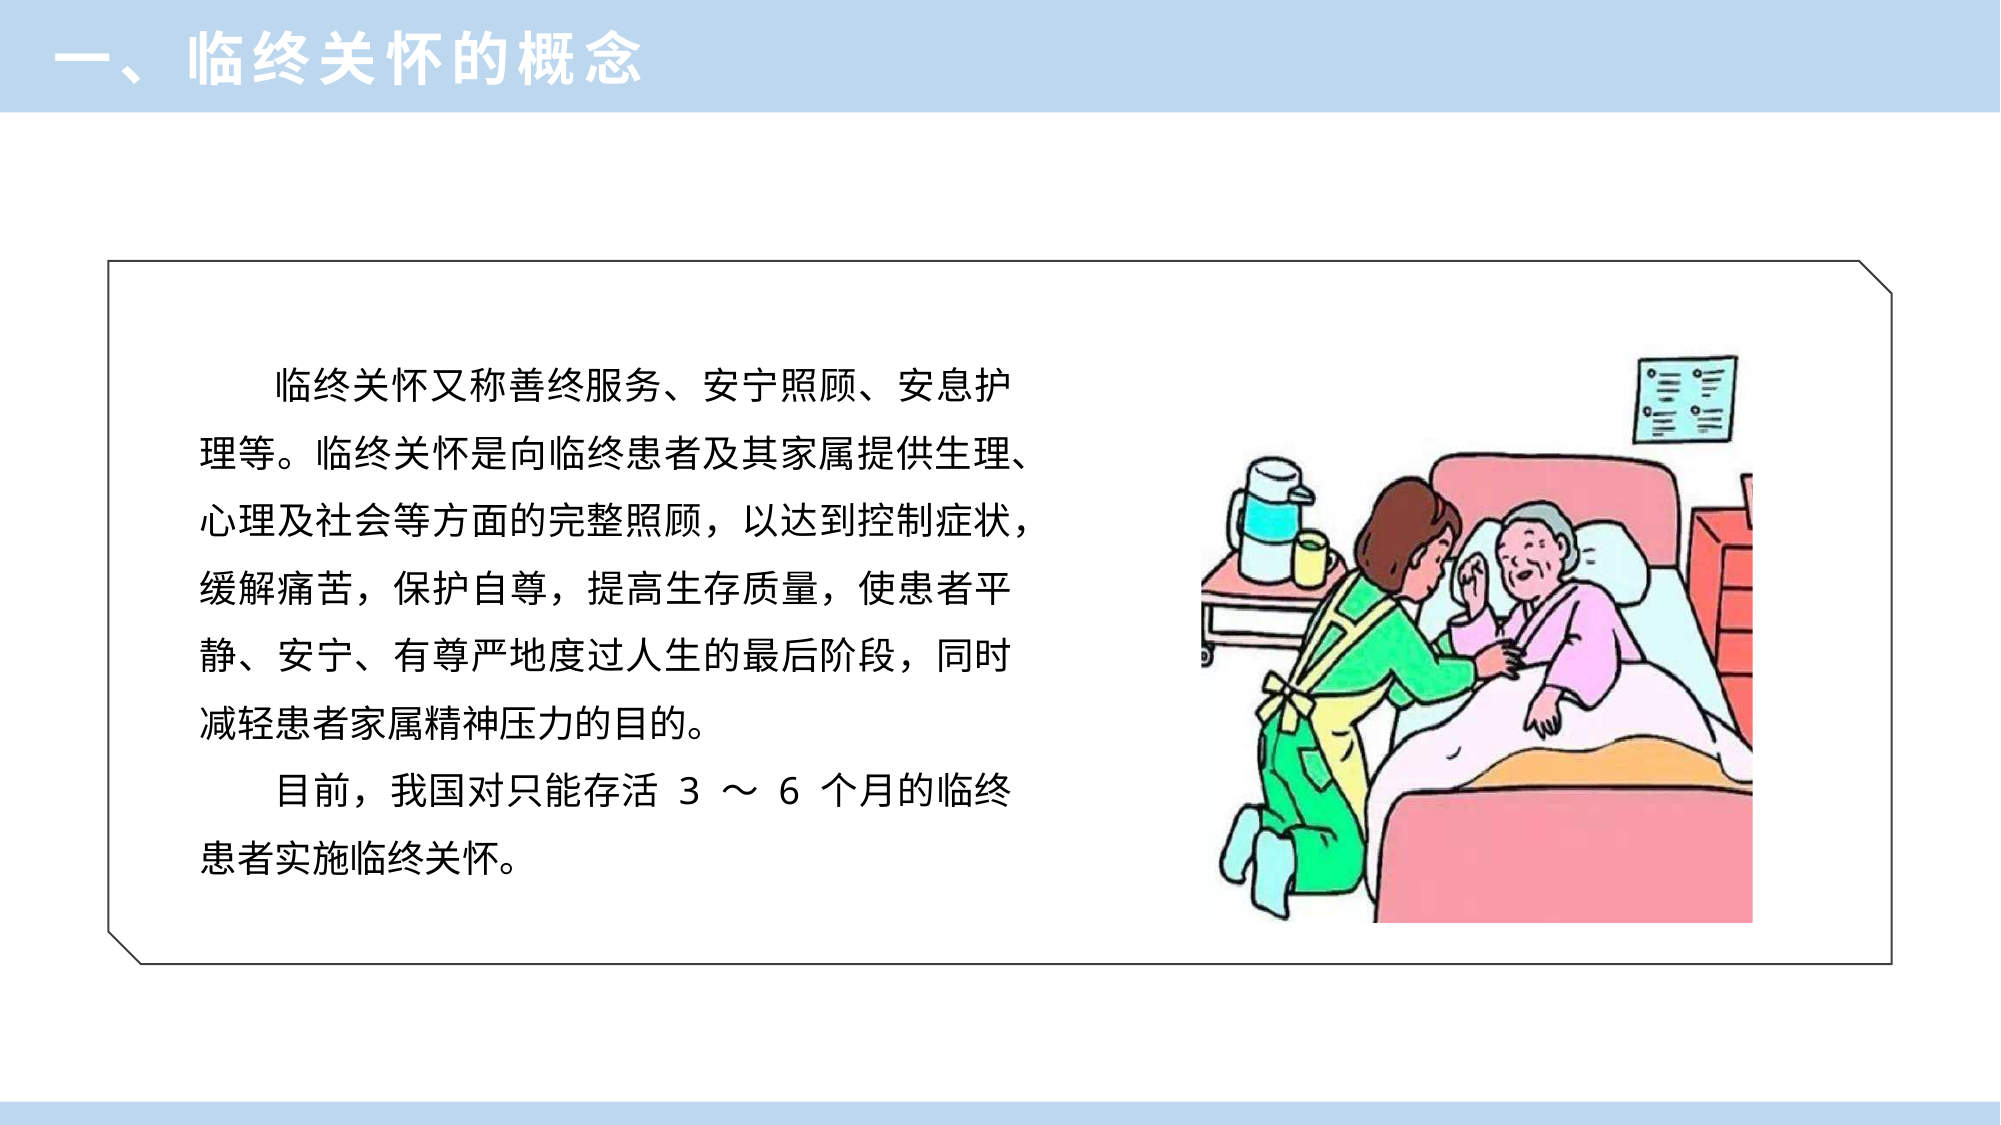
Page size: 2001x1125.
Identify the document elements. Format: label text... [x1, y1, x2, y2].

text_box 临终关怀又称善终服务、安宁照顾、安息护理等。临终关怀是向临终患者及其家属提供生理、心理及社会等方面的完整照顾，以达到控制症状，缓解痛苦，保护自尊，提高生存质量，使患者平静、安宁、有尊严地度过人生的最后阶段，同时减轻患者家属精神压力的目的。 目前，我国对只能存活 3 ～ 6 个月的临终患者实施临终关怀。 [185, 332, 1028, 888]
text_box 一、临终关怀的概念 [41, 16, 655, 98]
text_box [107, 259, 1893, 966]
picture [1201, 302, 1753, 923]
